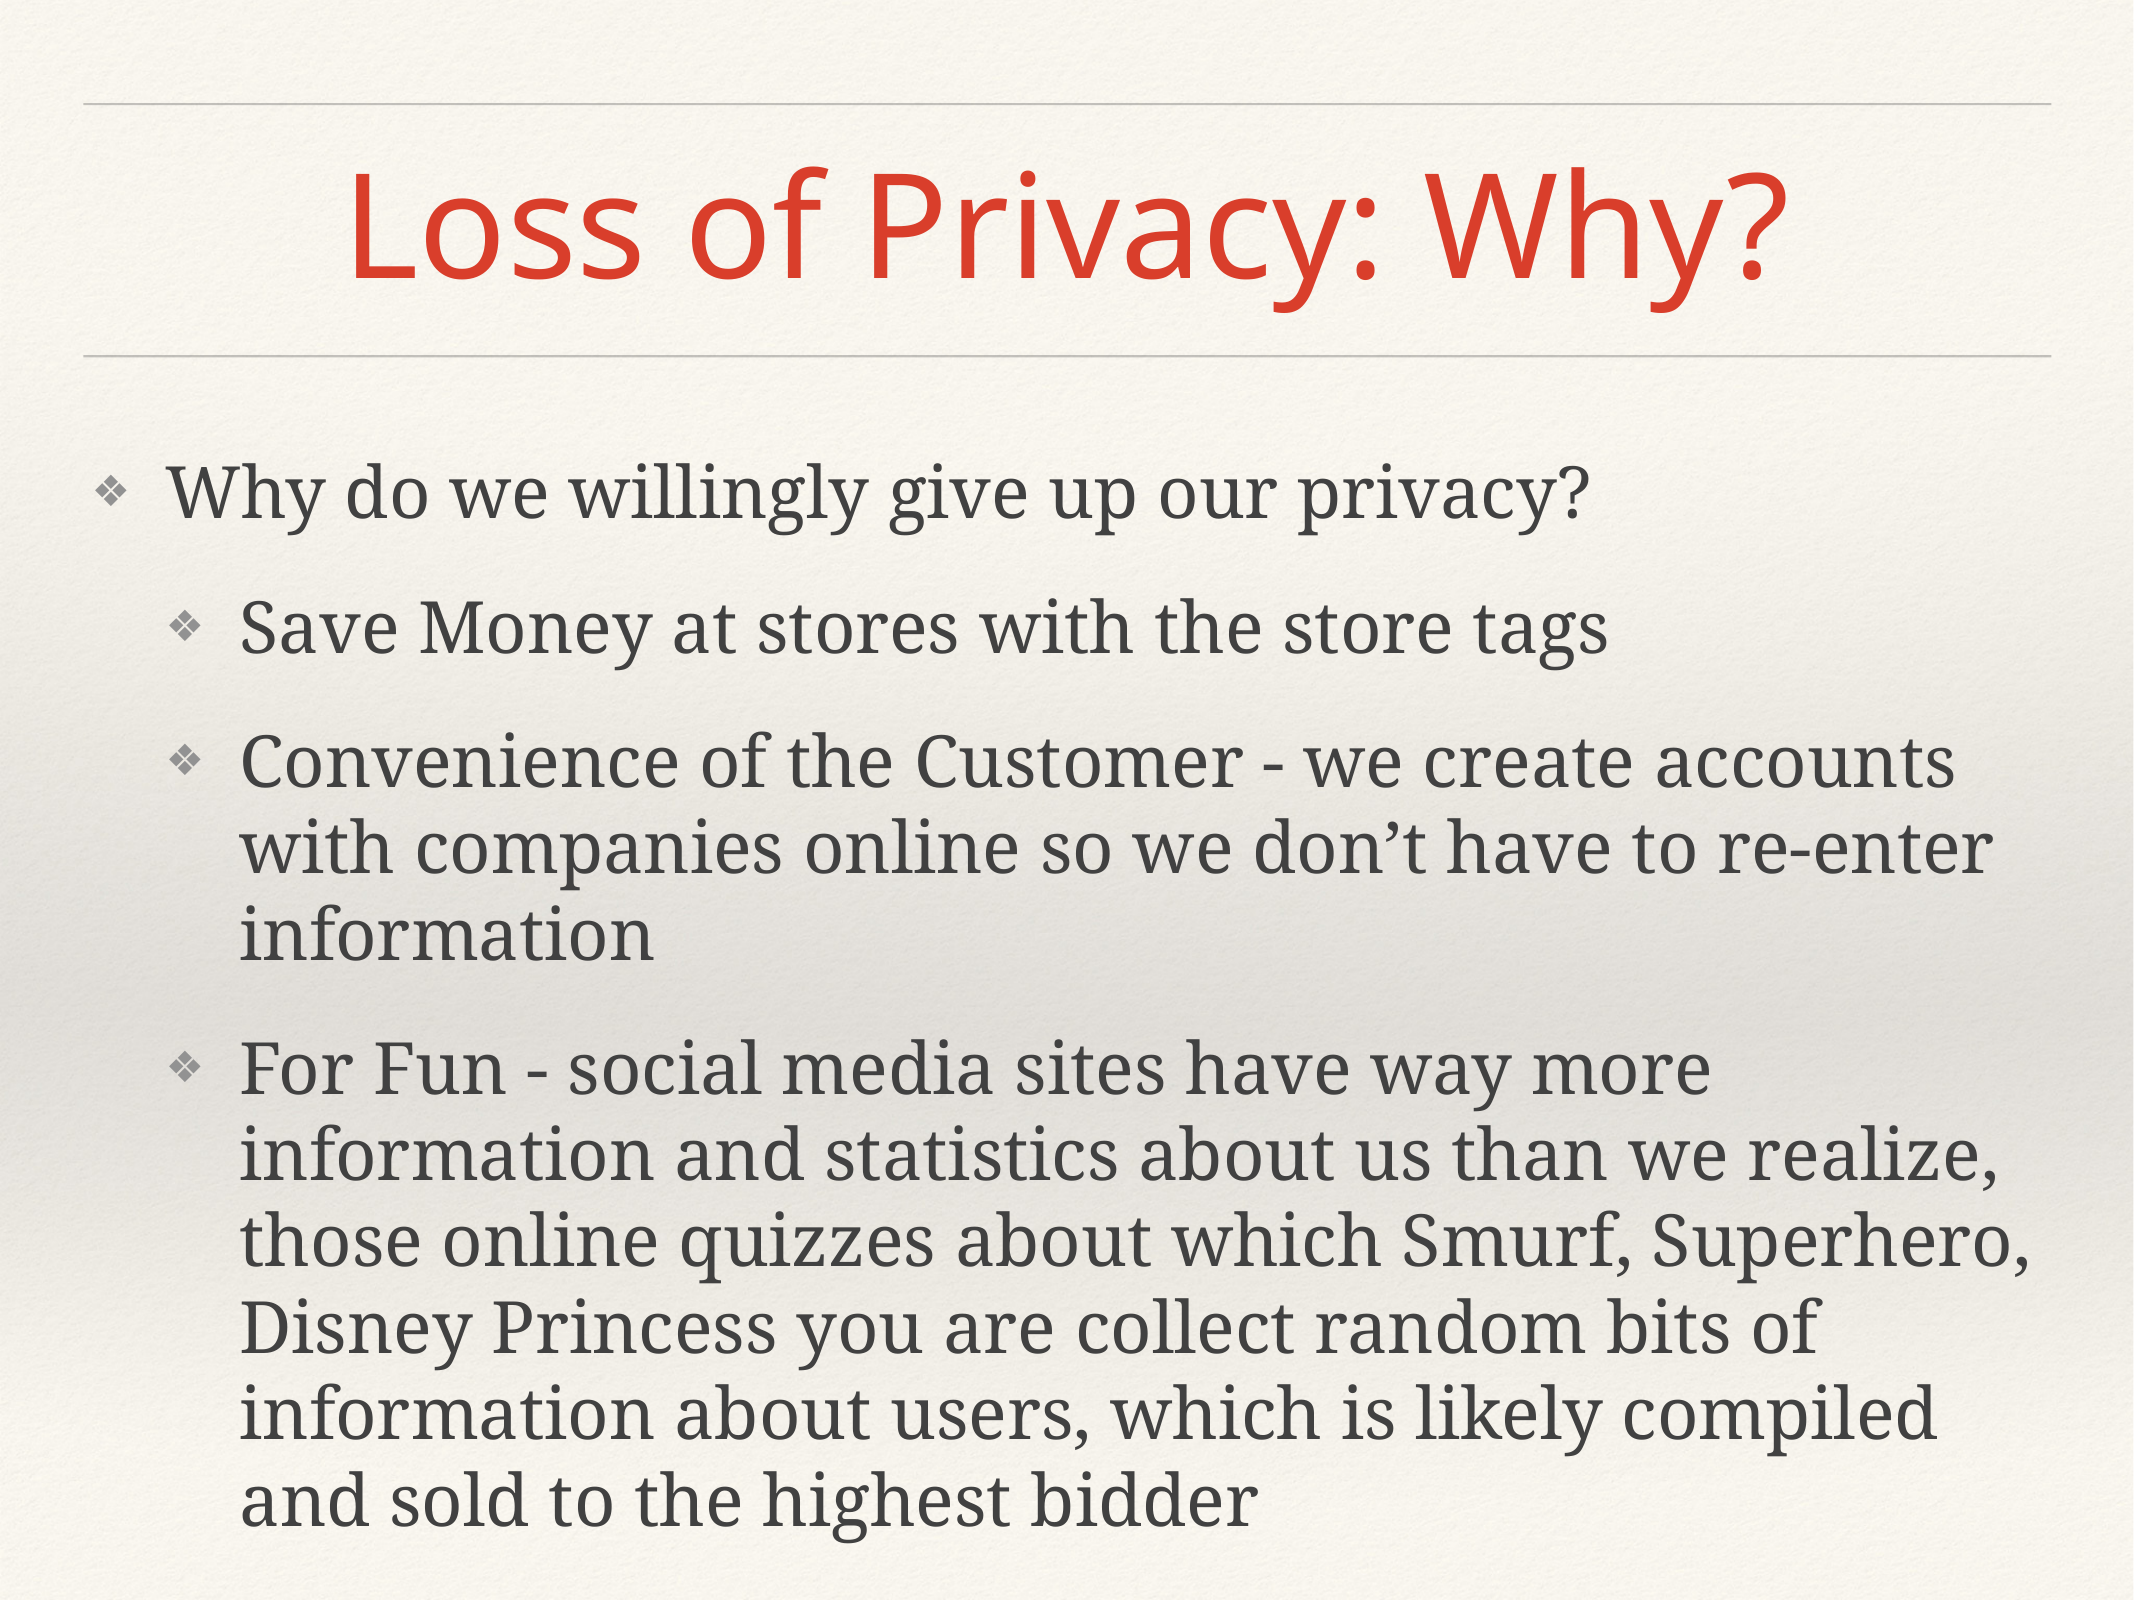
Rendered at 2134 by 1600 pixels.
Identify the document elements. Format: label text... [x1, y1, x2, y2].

picture [0, 0, 2134, 1600]
list Why do we willingly give up our privacy? Save Money at stores with the store tags Convenience of the Customer - we create accounts with companies online so we don’t have to re-enter information For Fun - social media sites have way more information and statistics about us than we realize, those online quizzes about which Smurf, Superhero, Disney Princess you are collect random bits of information about users, which is likely compiled and sold to the highest bidder [82, 430, 2051, 1557]
title Loss of Privacy: Why? [82, 130, 2051, 332]
